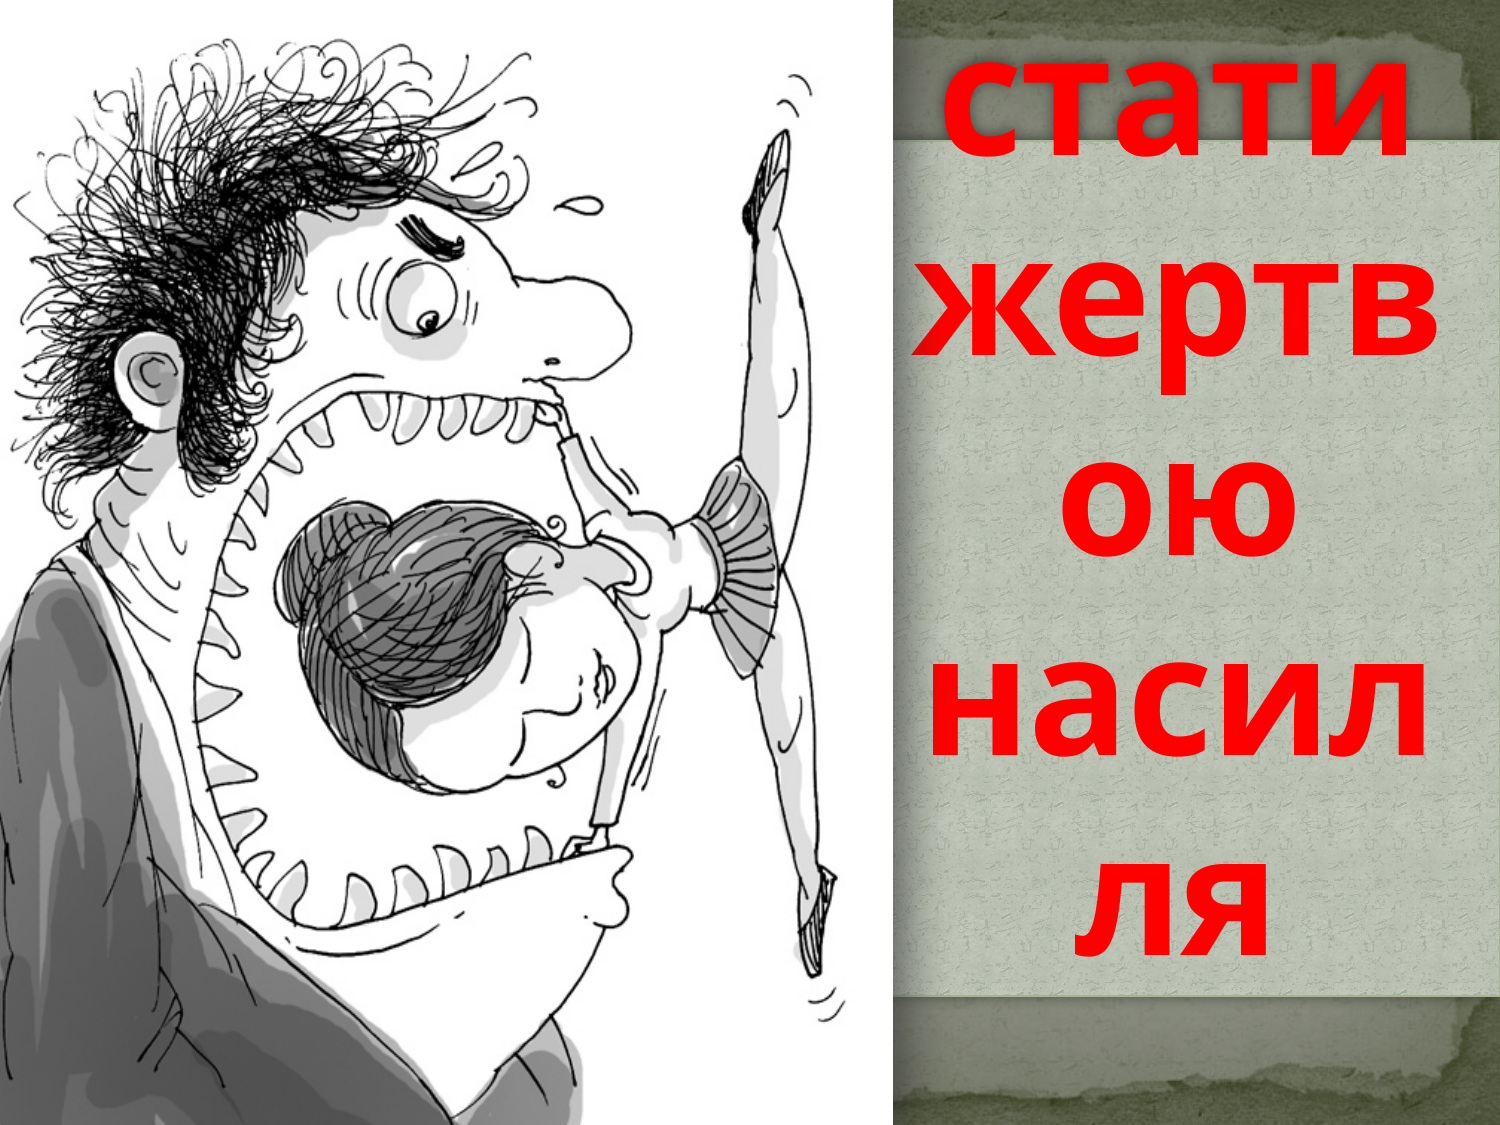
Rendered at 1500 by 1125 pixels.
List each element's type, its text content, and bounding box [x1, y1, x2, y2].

title Як не стати жертвою насилля [942, 140, 1500, 997]
picture [0, 0, 893, 1125]
